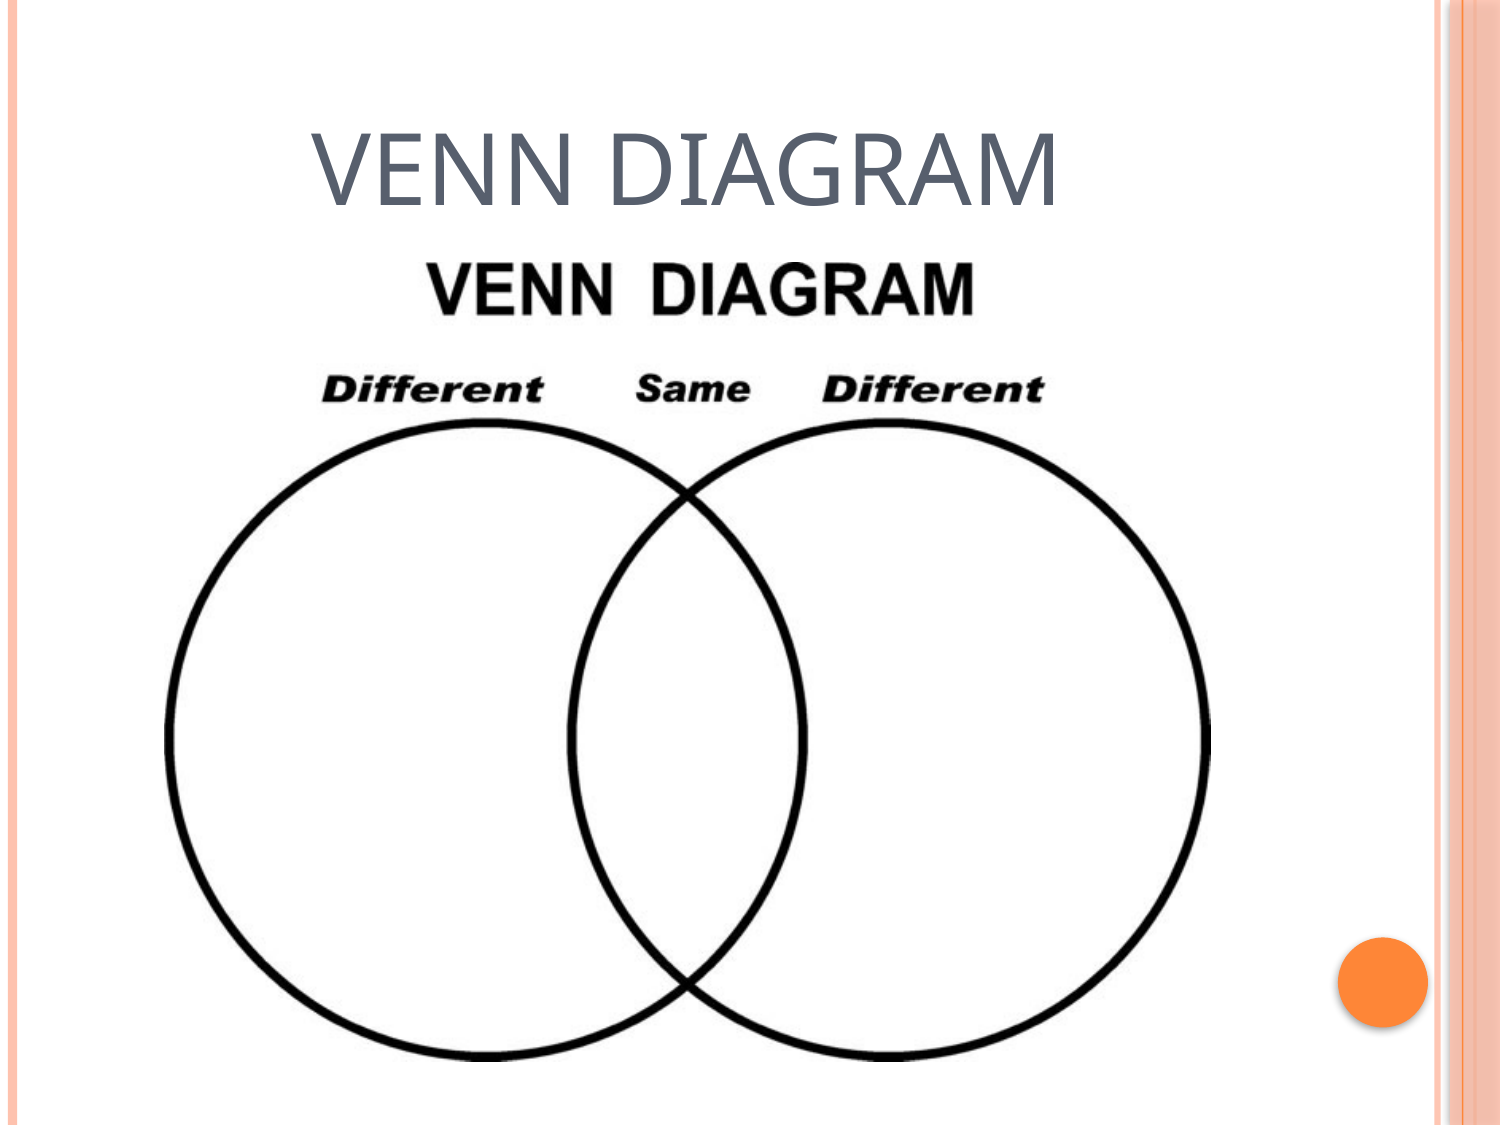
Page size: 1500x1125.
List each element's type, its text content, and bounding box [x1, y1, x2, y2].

title Venn Diagram [75, 45, 1300, 233]
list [163, 261, 1211, 1063]
